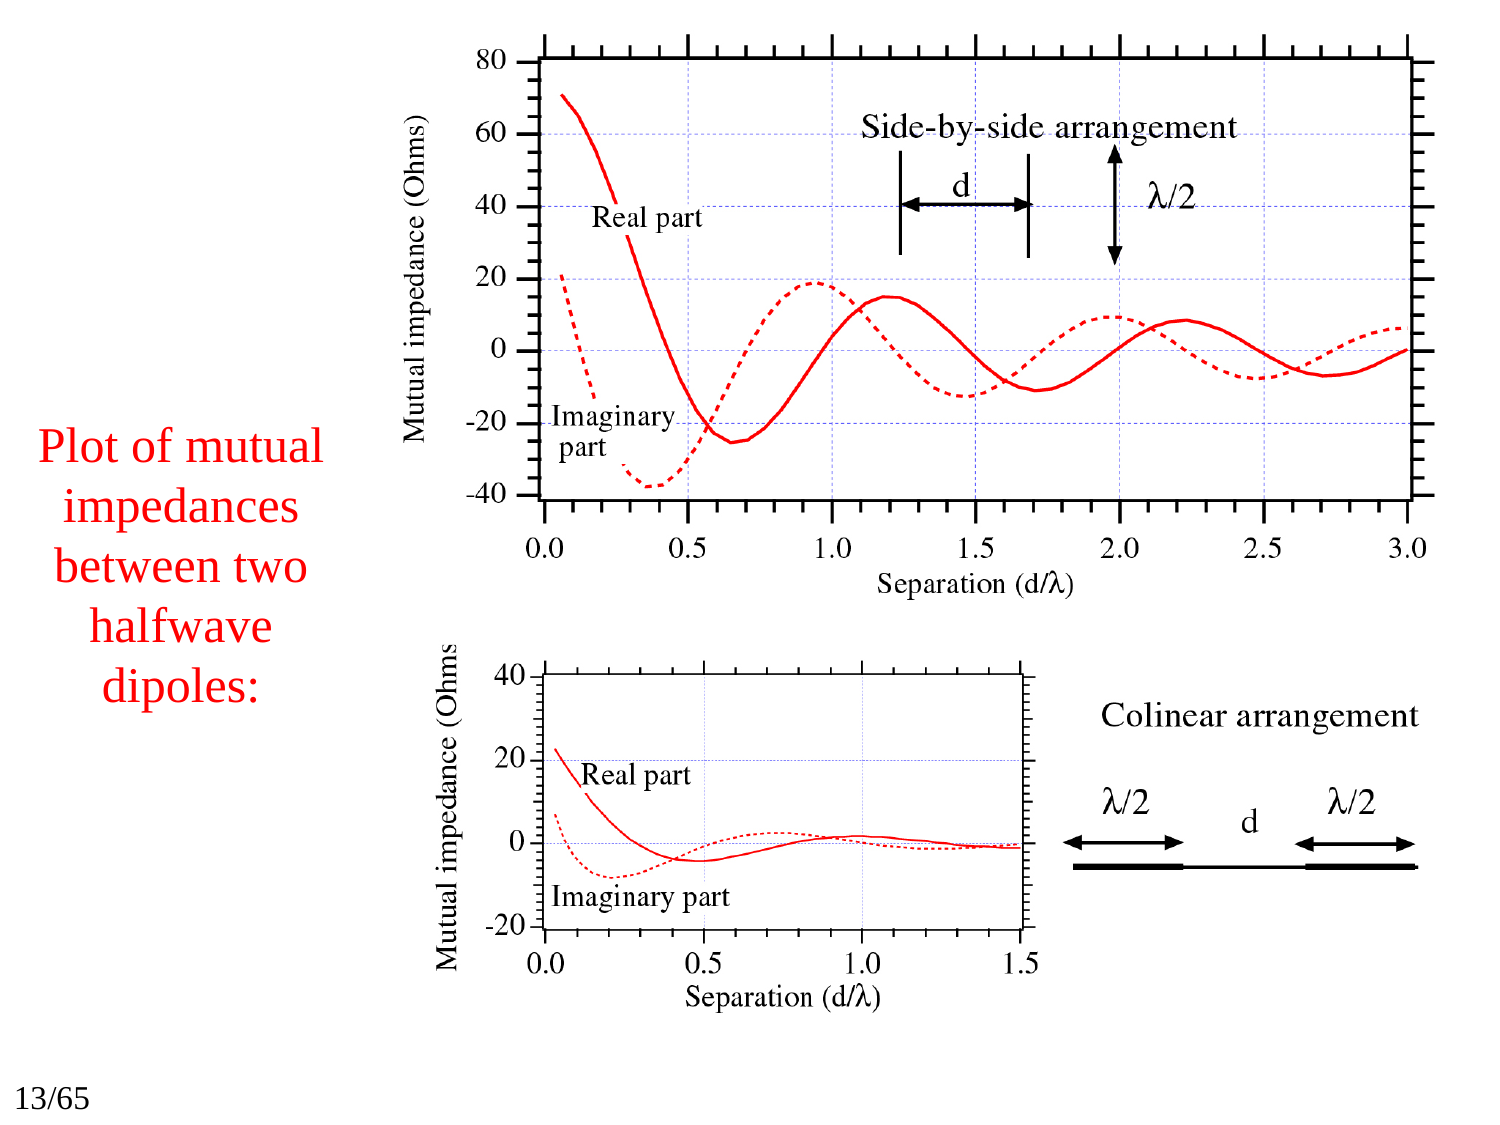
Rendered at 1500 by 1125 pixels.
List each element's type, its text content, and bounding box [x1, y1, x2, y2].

picture [395, 30, 1436, 1096]
title Plot of mutual impedances between two halfwave dipoles: [0, 0, 363, 1125]
